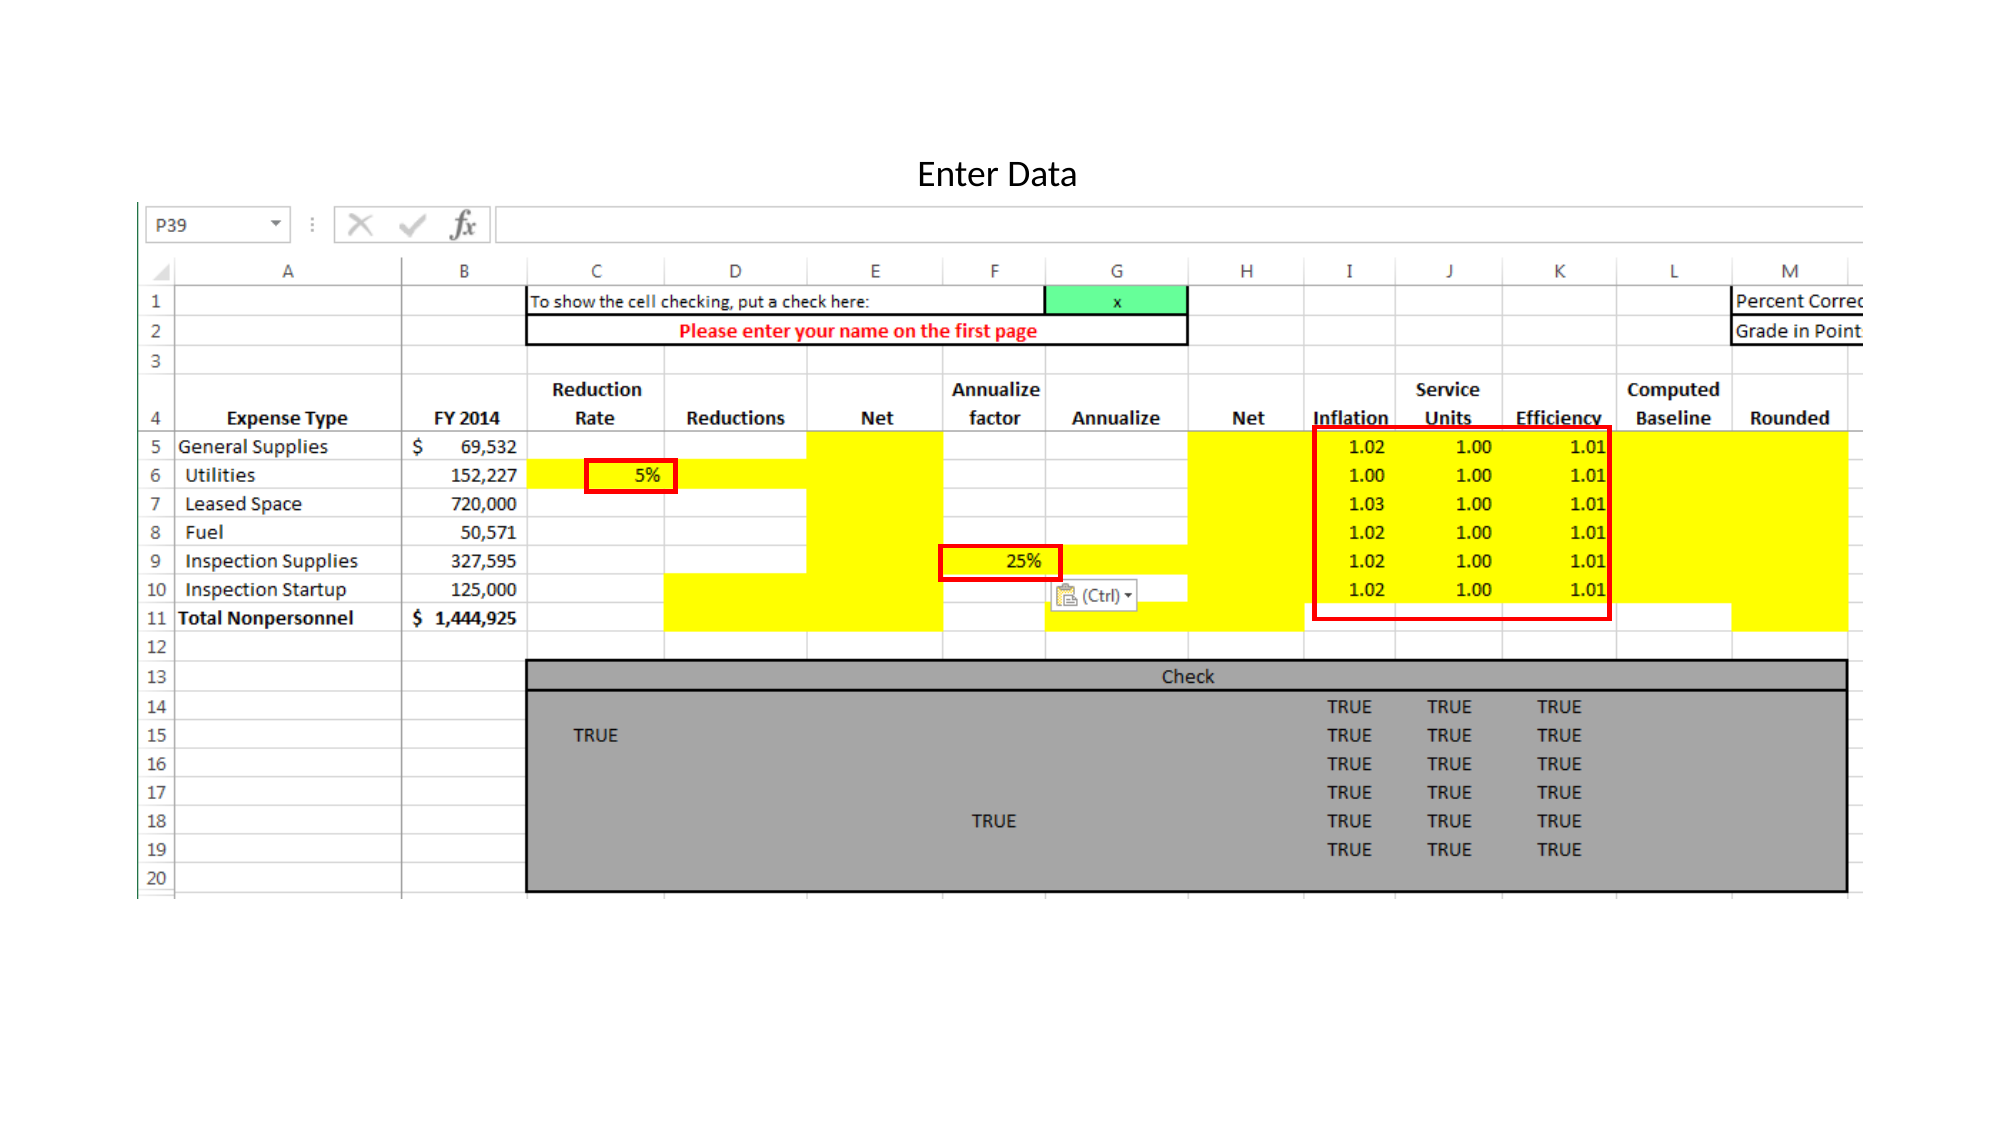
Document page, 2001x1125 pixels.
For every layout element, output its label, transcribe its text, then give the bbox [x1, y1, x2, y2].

text_box Enter Data [902, 141, 1098, 202]
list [137, 202, 1863, 899]
